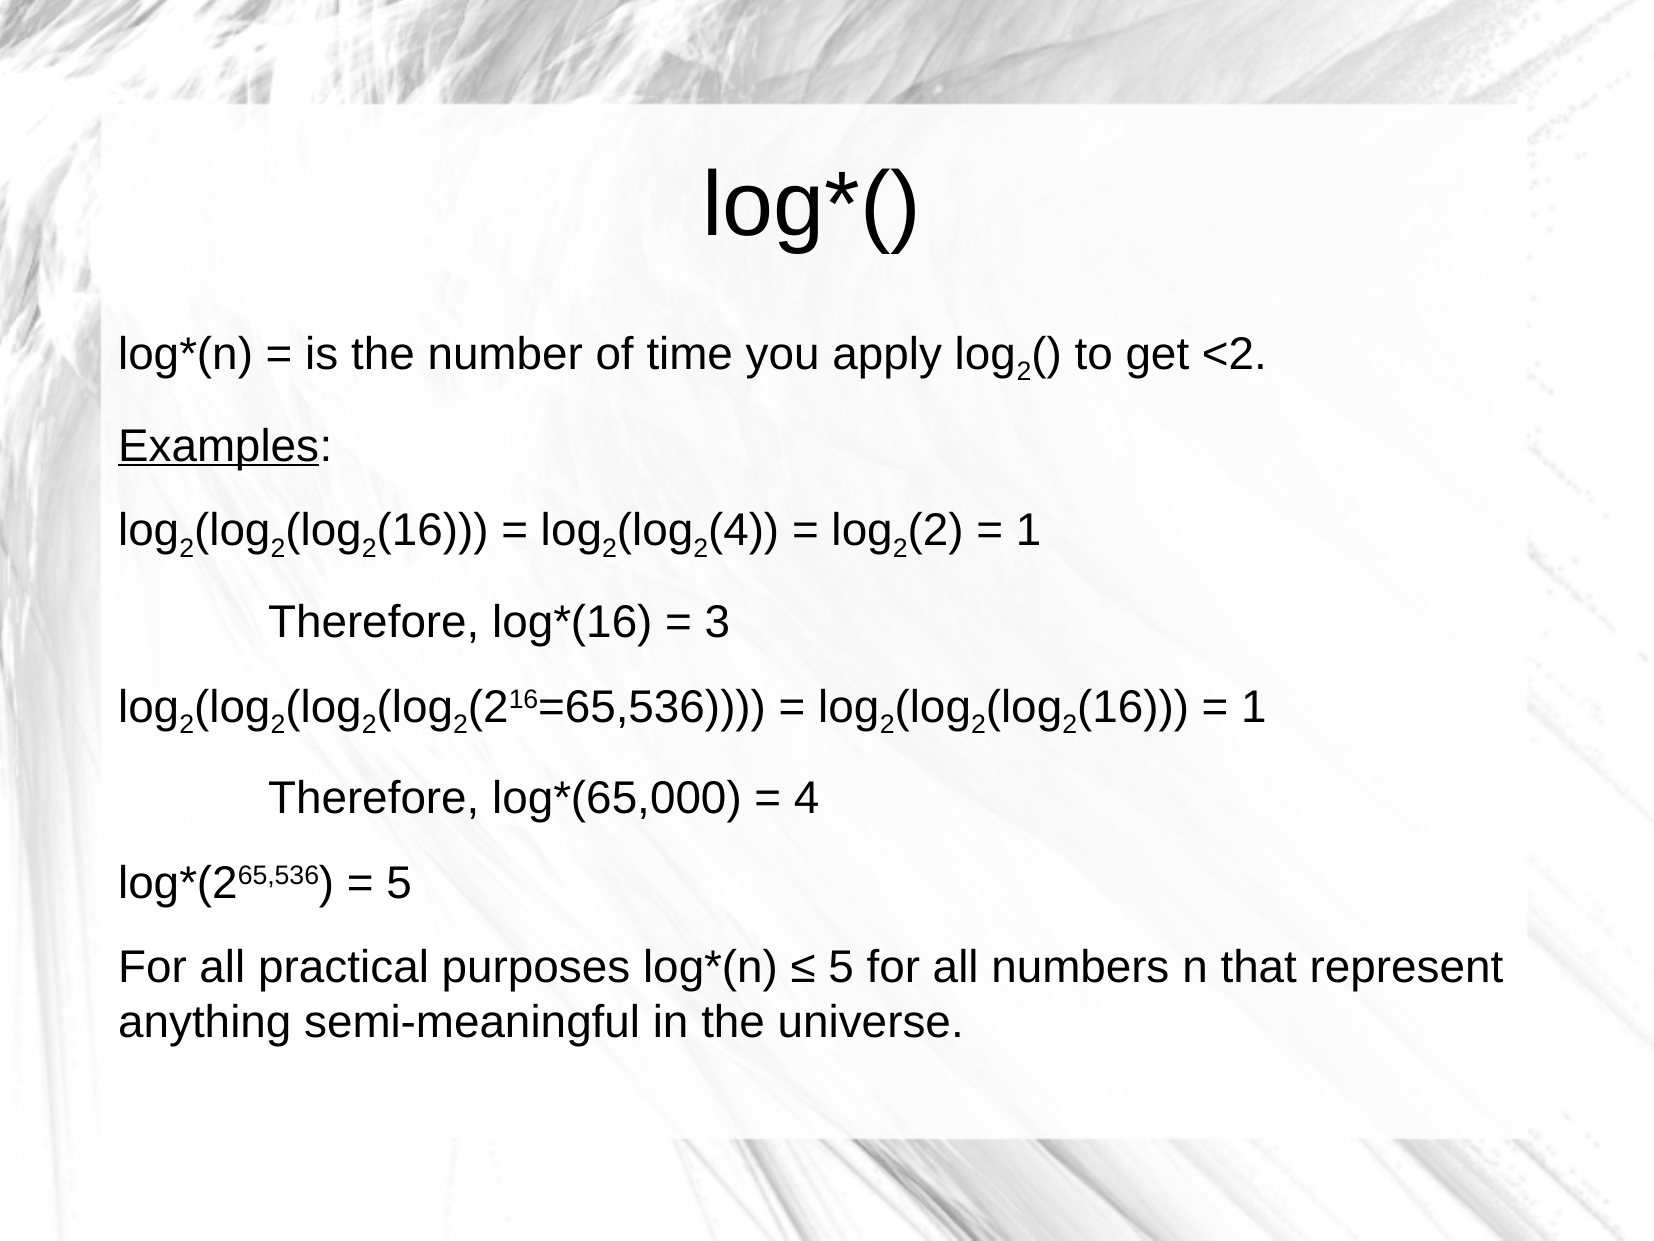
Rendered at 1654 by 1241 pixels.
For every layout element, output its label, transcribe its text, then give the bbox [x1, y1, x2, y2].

title log*() [118, 93, 1506, 299]
picture [0, 0, 1654, 1241]
list log*(n) = is the number of time you apply log2() to get <2. Examples: log2(log2(log2(16))) = log2(log2(4)) = log2(2) = 1 Therefore, log*(16) = 3 log2(log2(log2(log2(216=65,536)))) = log2(log2(log2(16))) = 1 Therefore, log*(65,000) = 4 log*(265,536) = 5 For all practical purposes log*(n) ≤ 5 for all numbers n that represent anything semi-meaningful in the universe. [118, 319, 1571, 1109]
